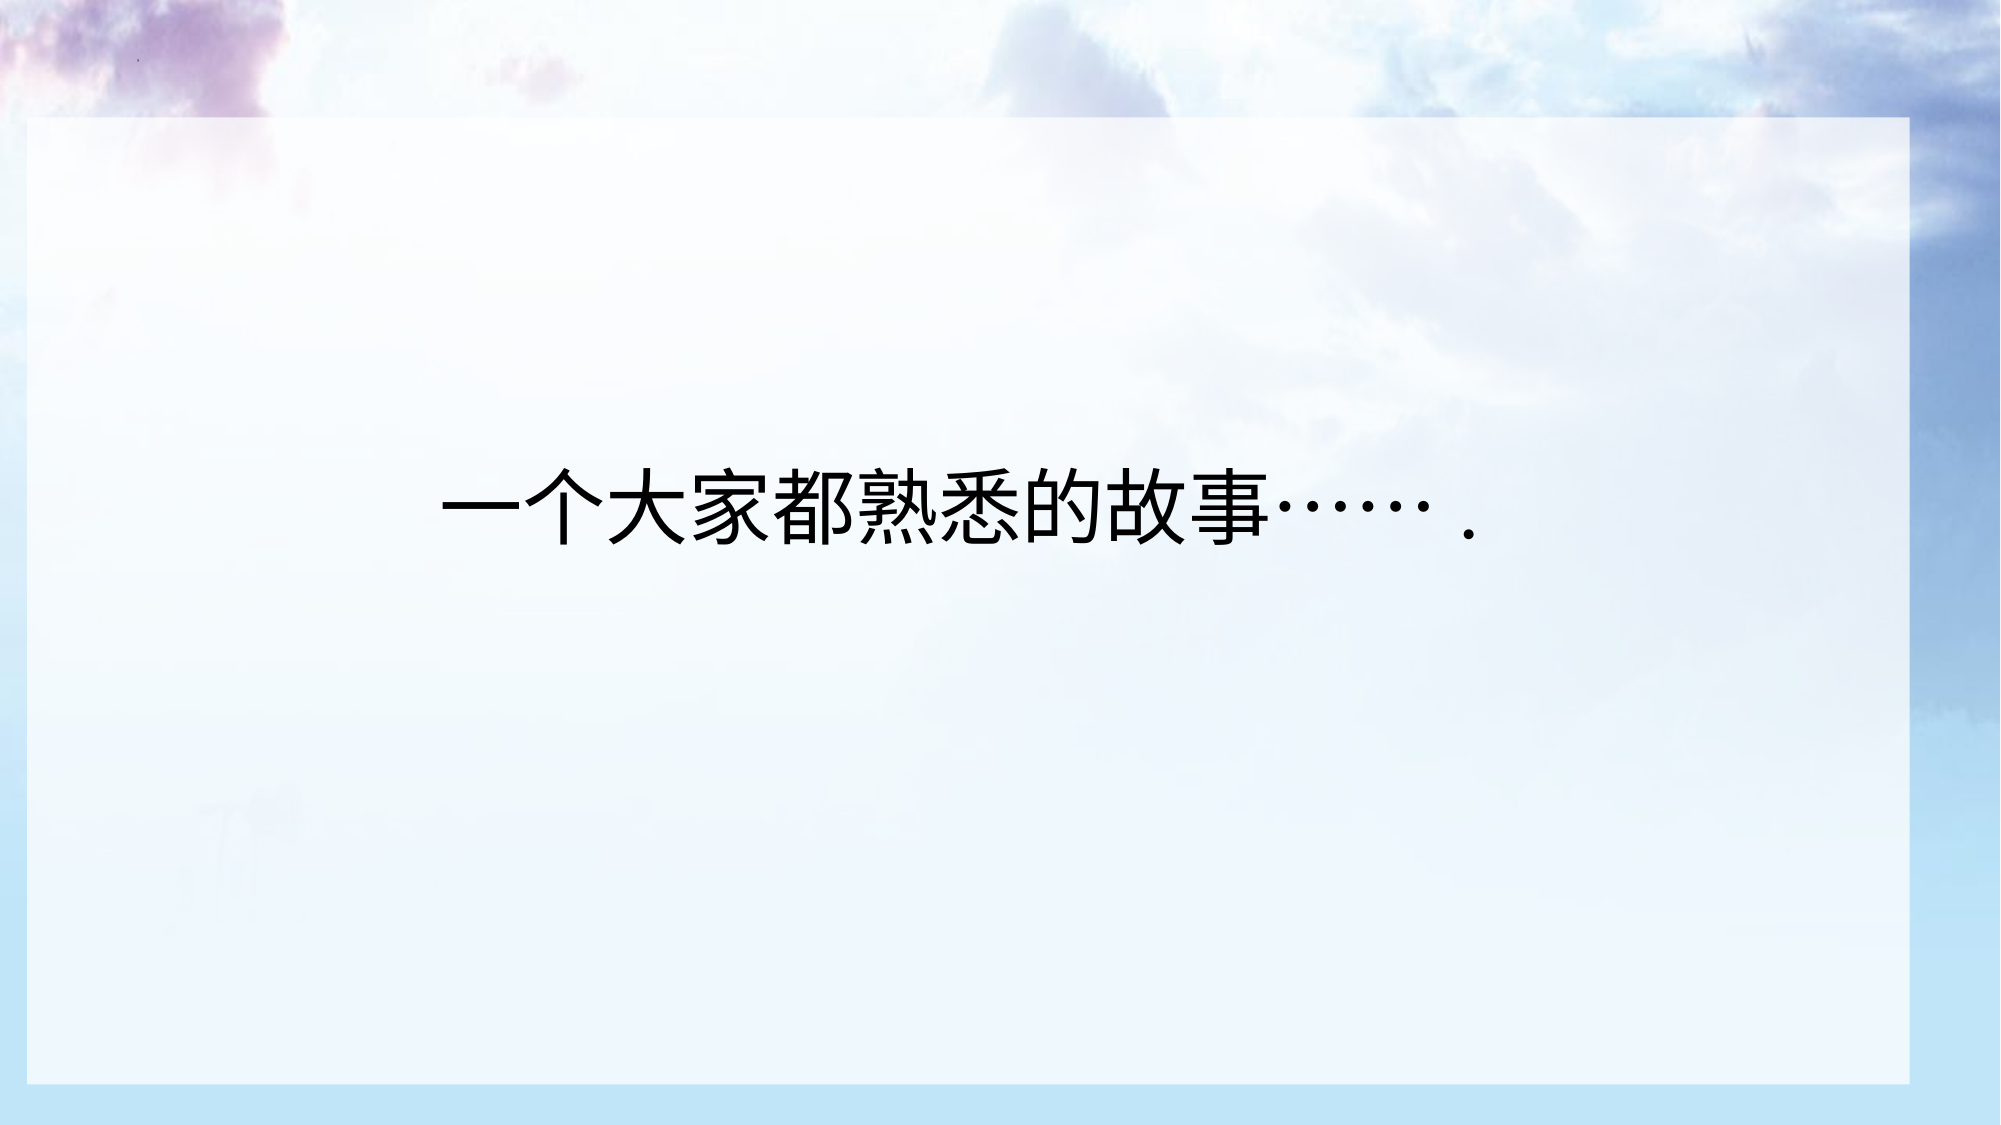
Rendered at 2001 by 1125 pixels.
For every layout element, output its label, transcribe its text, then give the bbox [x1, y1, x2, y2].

picture [0, 0, 2001, 1125]
text_box [26, 116, 1911, 1086]
text_box 一个大家都熟悉的故事……. [424, 447, 1630, 563]
